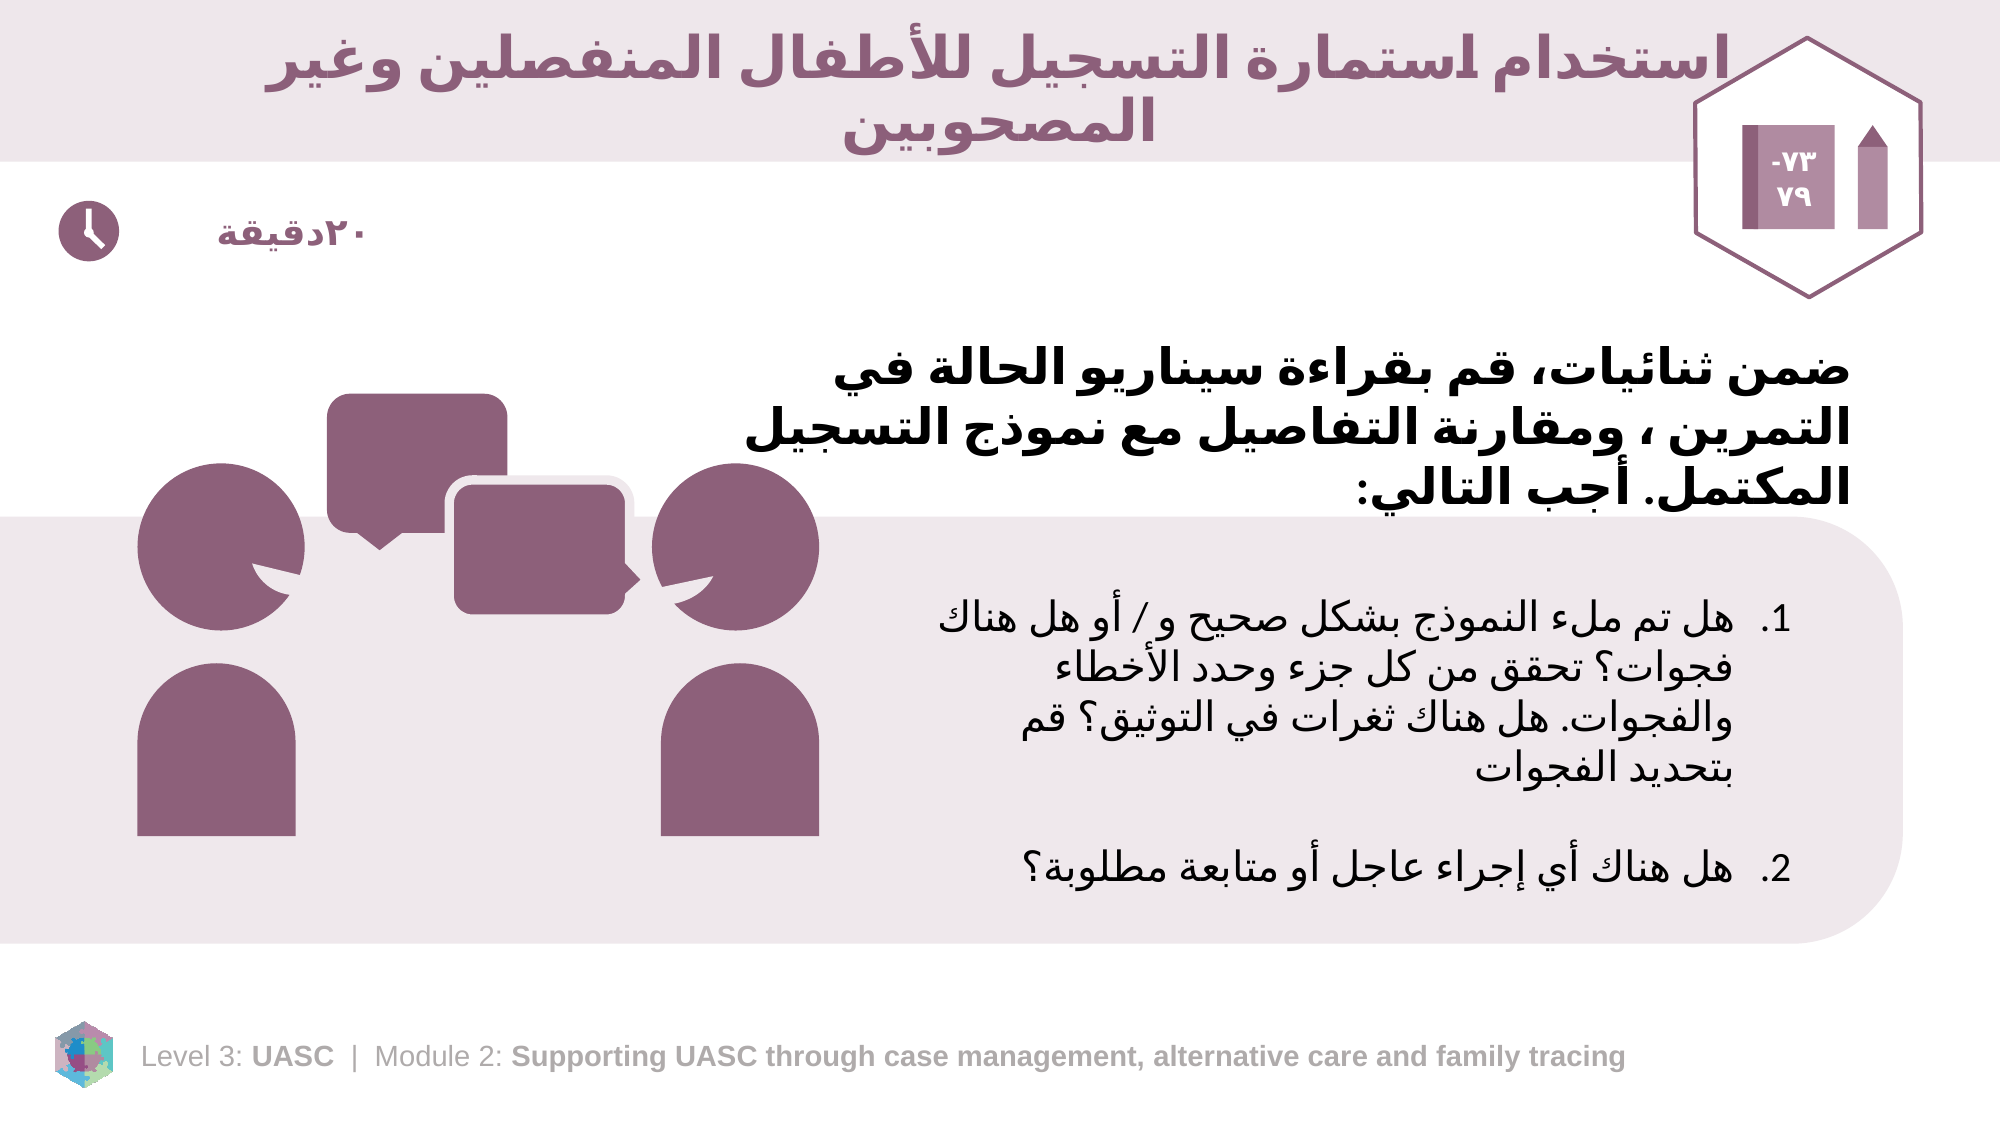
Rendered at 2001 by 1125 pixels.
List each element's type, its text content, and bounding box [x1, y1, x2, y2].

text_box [137, 393, 820, 837]
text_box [58, 200, 120, 262]
title استخدام استمارة التسجيل للأطفال المنفصلين وغير المصحوبين [137, 19, 1863, 163]
text_box ضمن ثنائيات، قم بقراءة سيناريو الحالة في التمرين ، ومقارنة التفاصيل مع نموذج التسجيل المكتمل. أجب التالي: [651, 327, 1868, 523]
text_box [0, 514, 1905, 946]
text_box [1677, 55, 1939, 281]
text_box ٢٠دقيقة [130, 200, 386, 260]
picture [55, 1021, 113, 1088]
text_box هل تم ملء النموذج بشكل صحيح و / أو هل هناك فجوات؟ تحقق من كل جزء وحدد الأخطاء والفجوات. هل هناك ثغرات في التوثيق؟ قم بتحديد الفجوات هل هناك أي إجراء عاجل أو متابعة مطلوبة؟ [910, 581, 1807, 897]
